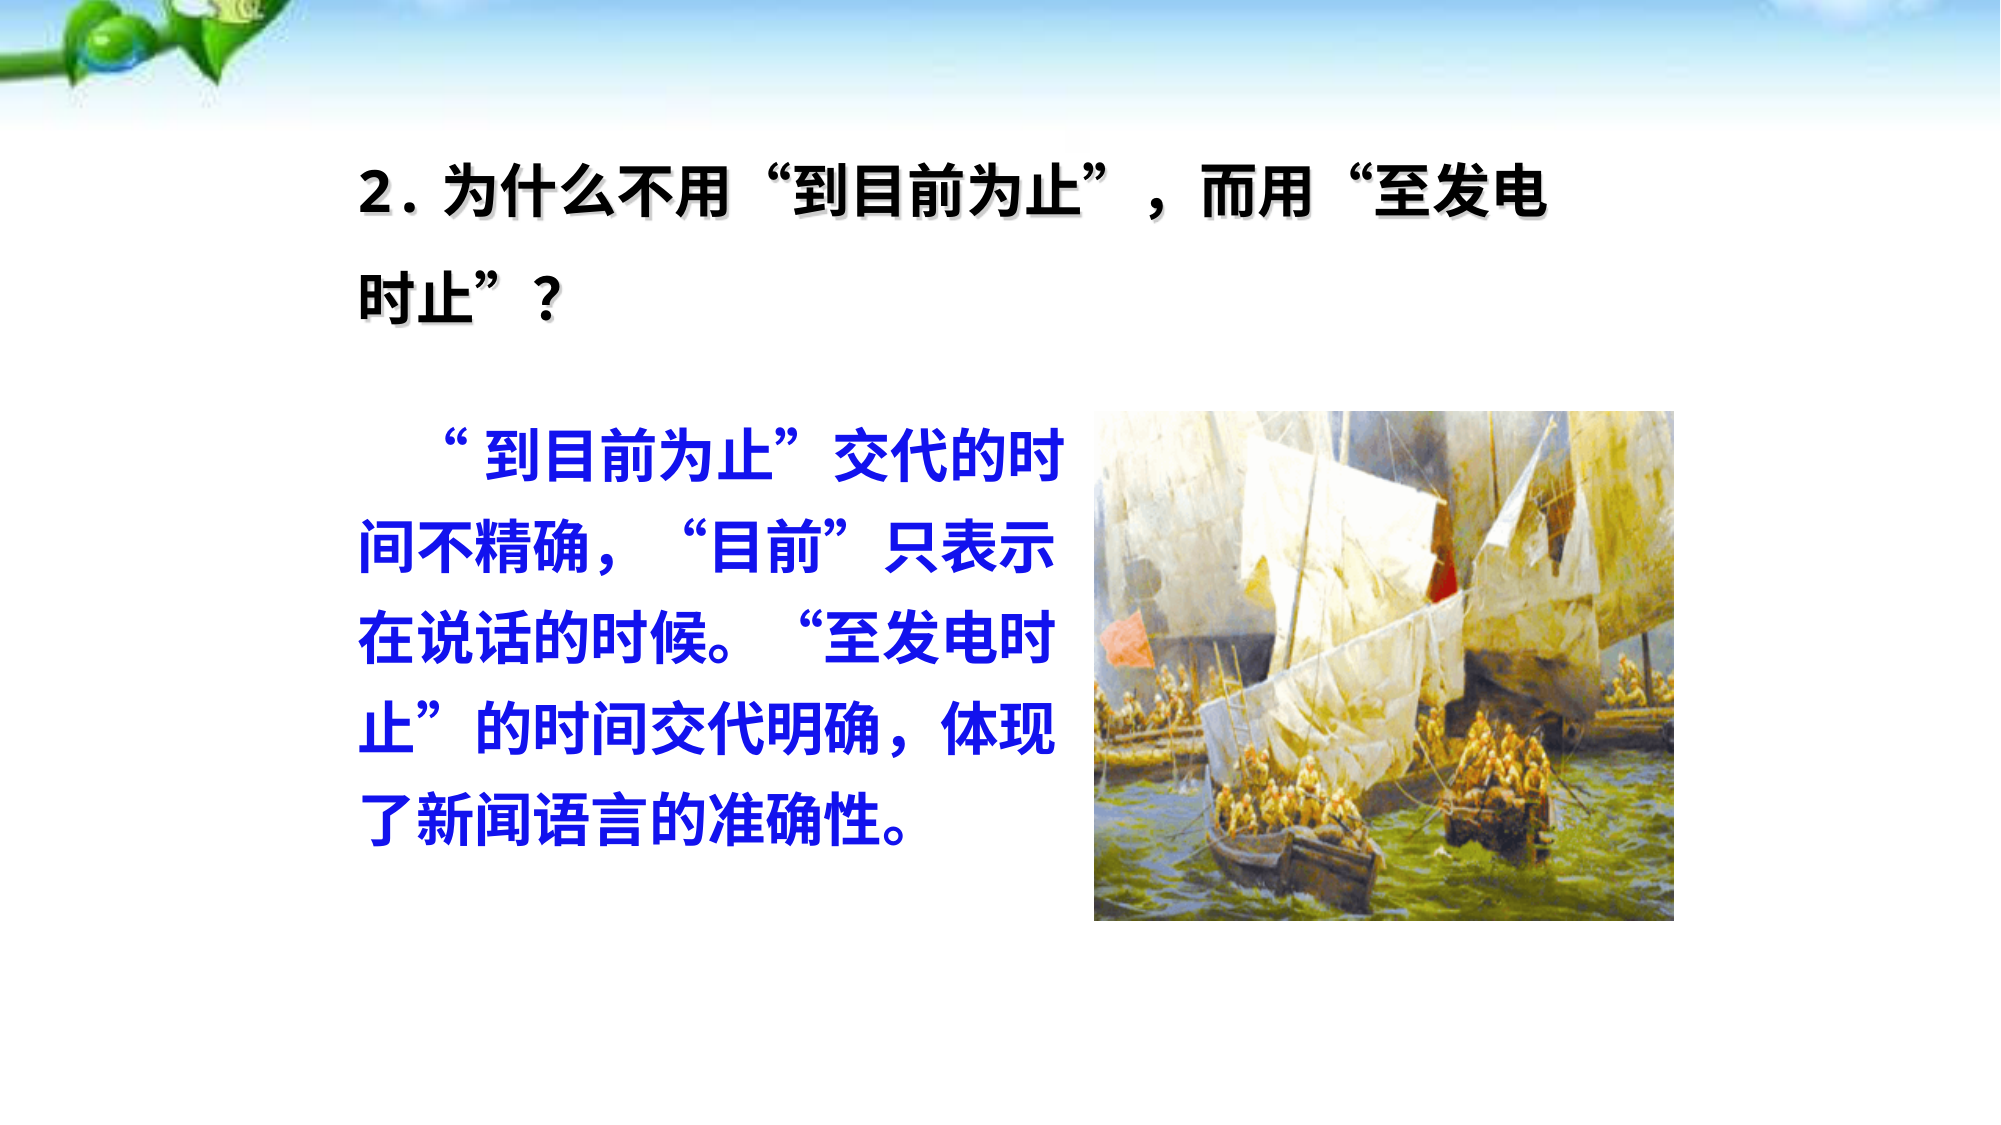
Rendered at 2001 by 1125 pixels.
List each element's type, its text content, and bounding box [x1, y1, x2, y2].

picture [0, 0, 2001, 1125]
text_box 2.为什么不用“到目前为止”，而用“至发电时止”？ [343, 107, 1604, 340]
text_box “到目前为止”交代的时间不精确，“目前”只表示在说话的时候。“至发电时止”的时间交代明确，体现了新闻语言的准确性。 [343, 390, 1086, 861]
